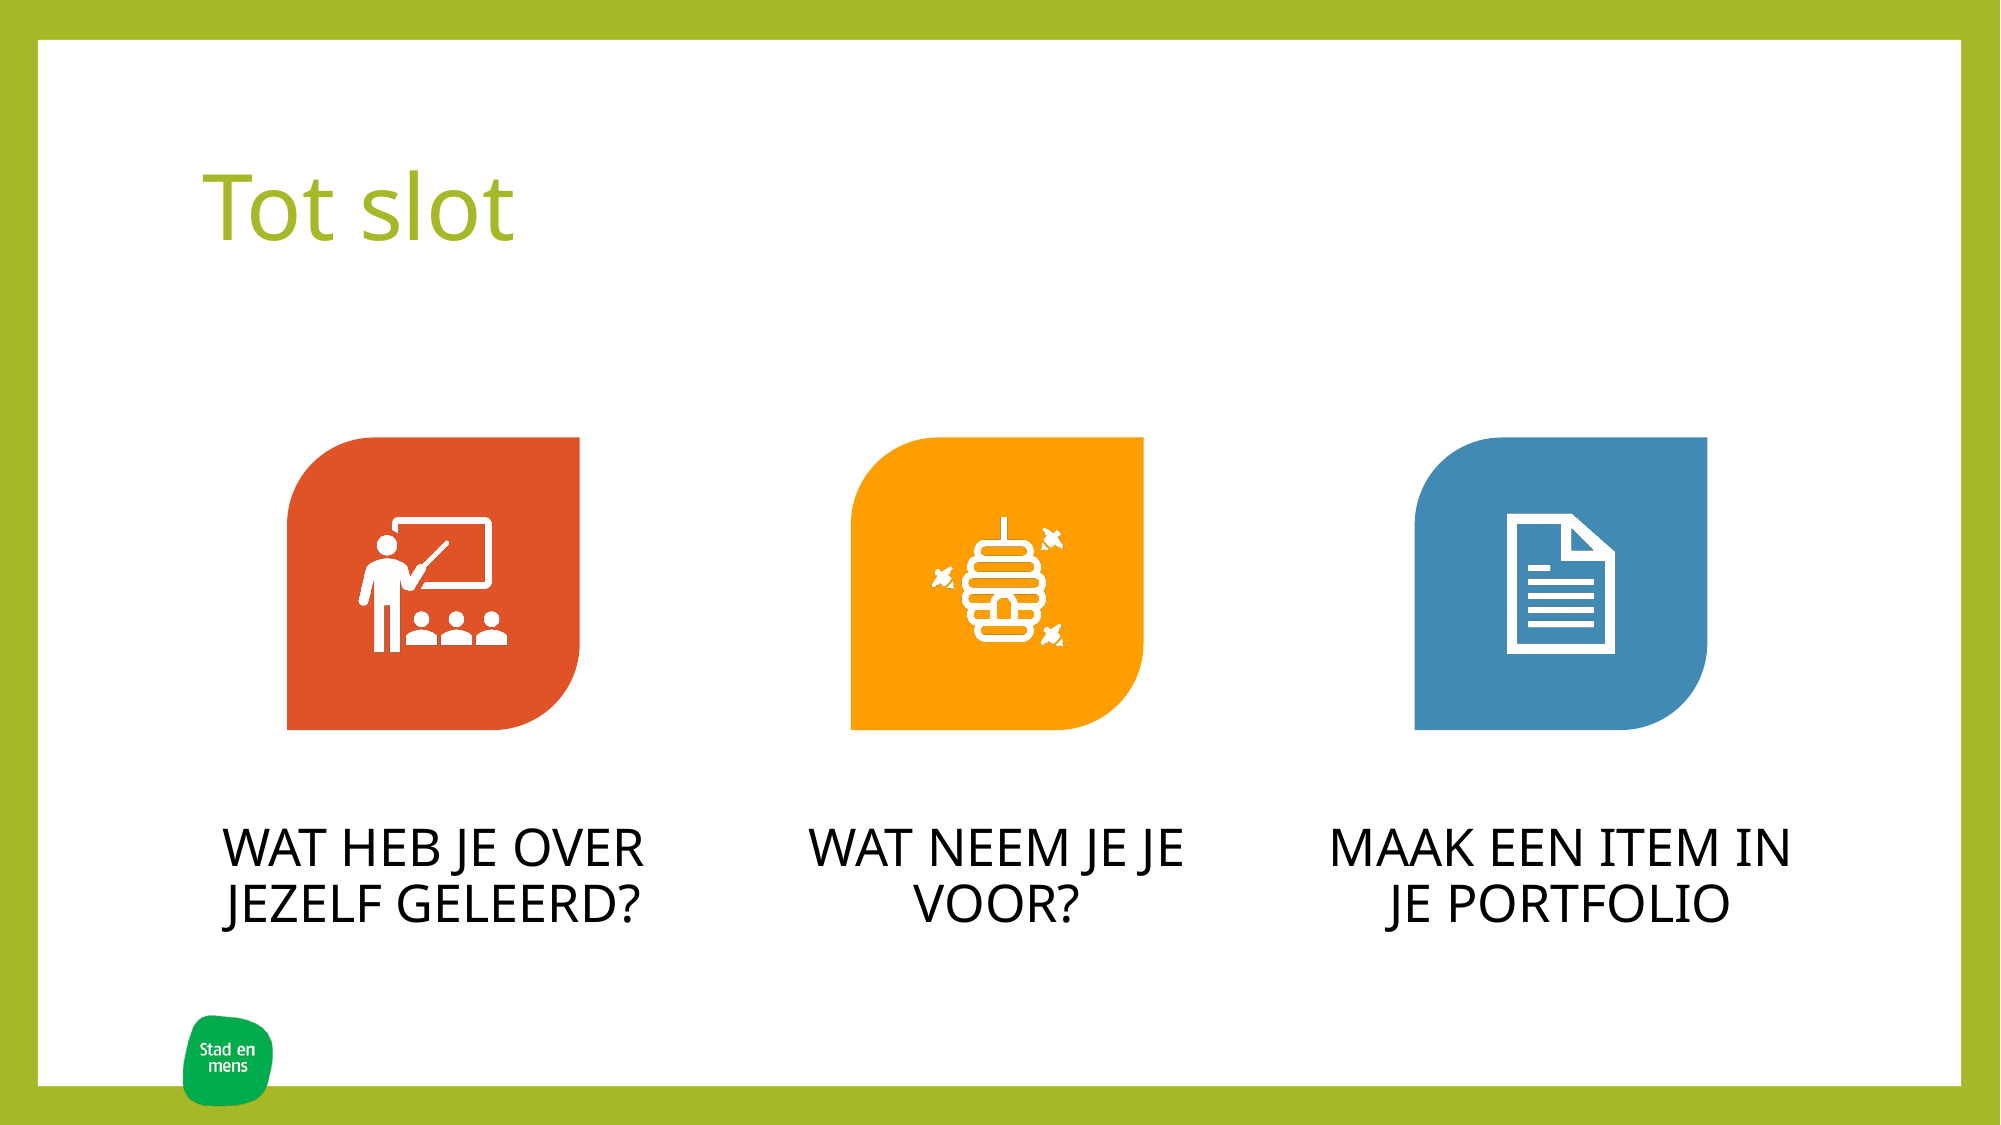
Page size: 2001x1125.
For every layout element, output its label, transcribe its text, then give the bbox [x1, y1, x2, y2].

picture [179, 1013, 273, 1110]
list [187, 376, 1808, 1001]
title Tot slot [187, 99, 1808, 323]
